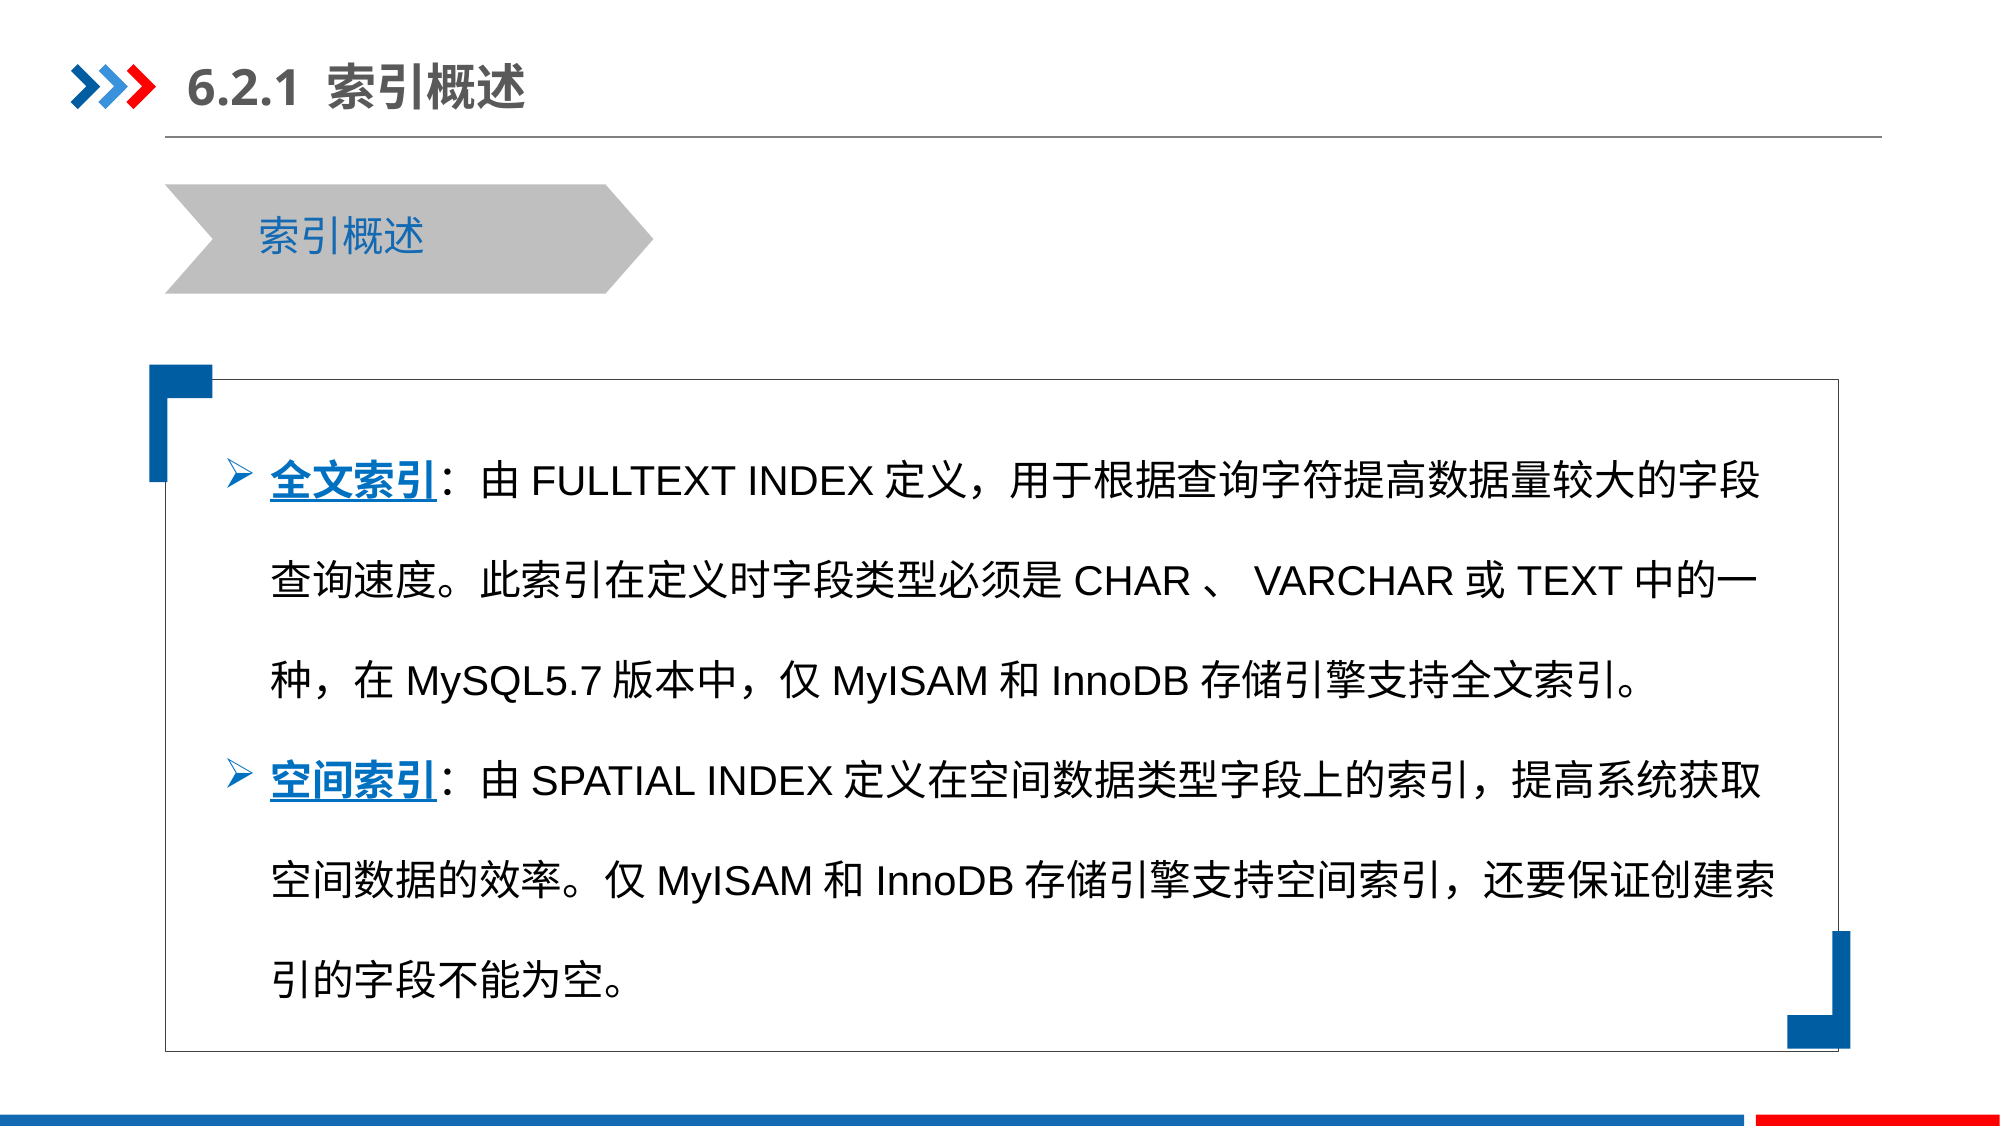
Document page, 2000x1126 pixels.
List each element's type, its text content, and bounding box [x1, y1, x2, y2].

text_box 6.2.1 索引概述 [187, 43, 827, 127]
text_box [164, 184, 654, 294]
text_box [163, 378, 1841, 1053]
text_box [147, 363, 215, 484]
text_box [1785, 929, 1852, 1051]
text_box 索引概述 [215, 202, 441, 317]
